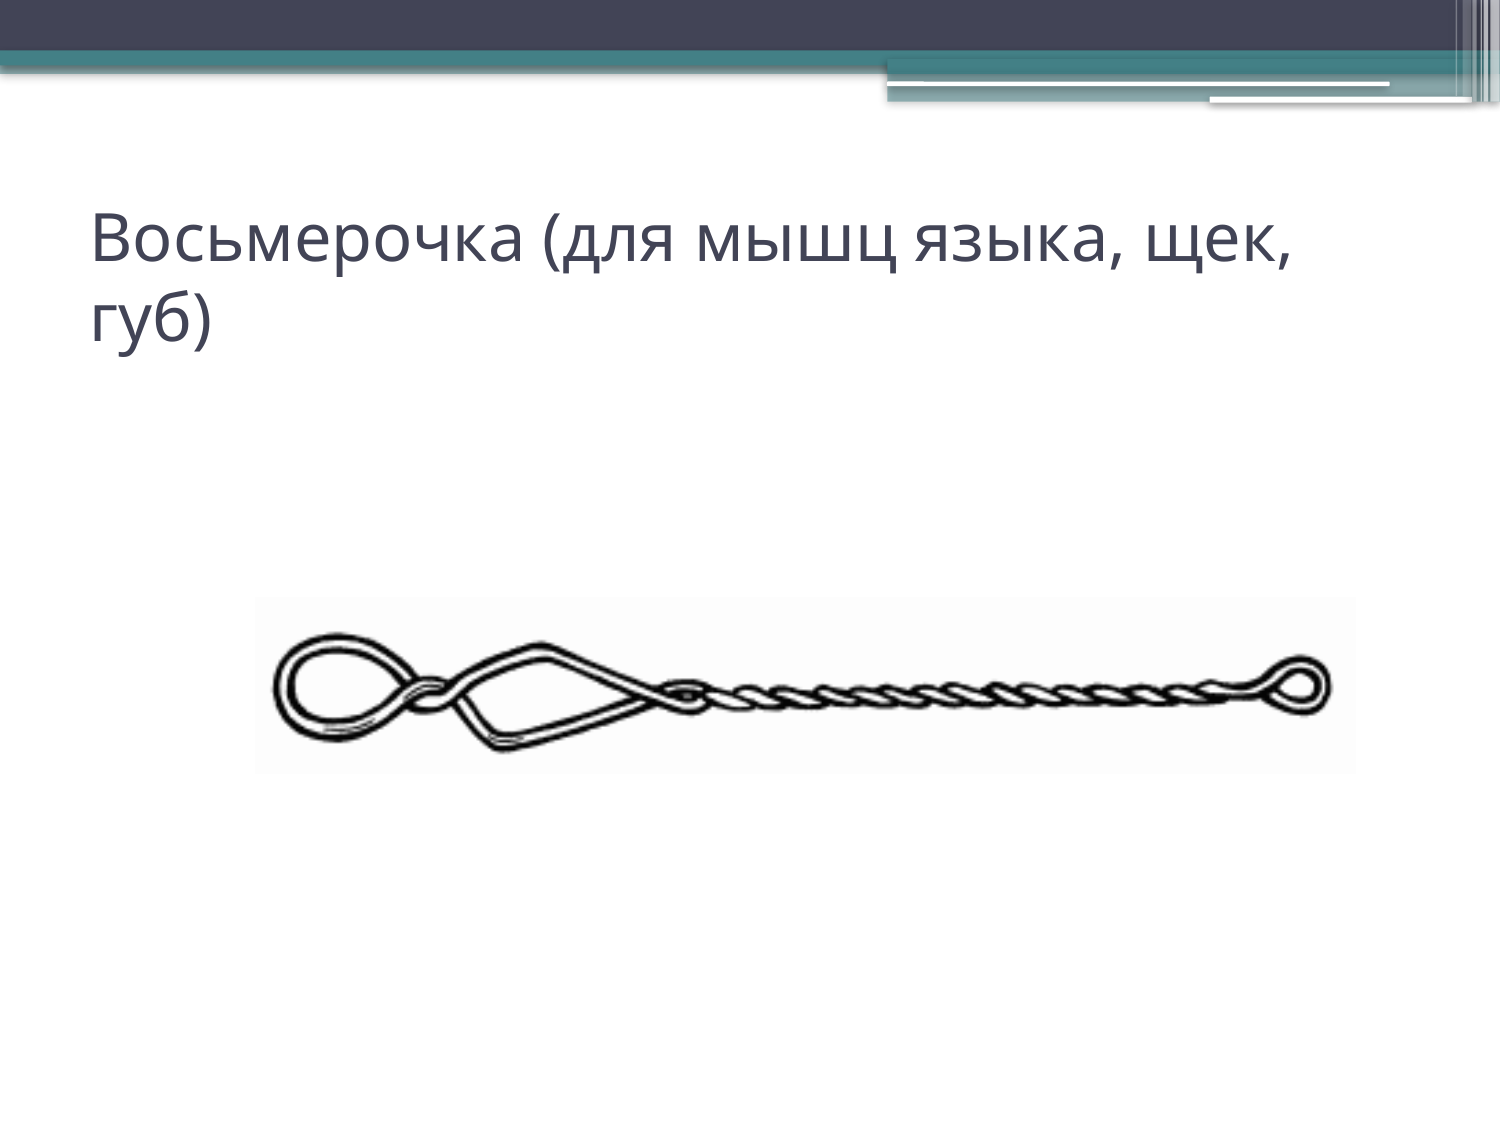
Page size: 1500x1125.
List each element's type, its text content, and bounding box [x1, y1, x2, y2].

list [254, 597, 1356, 774]
title Восьмерочка (для мышц языка, щек, губ) [75, 187, 1425, 363]
